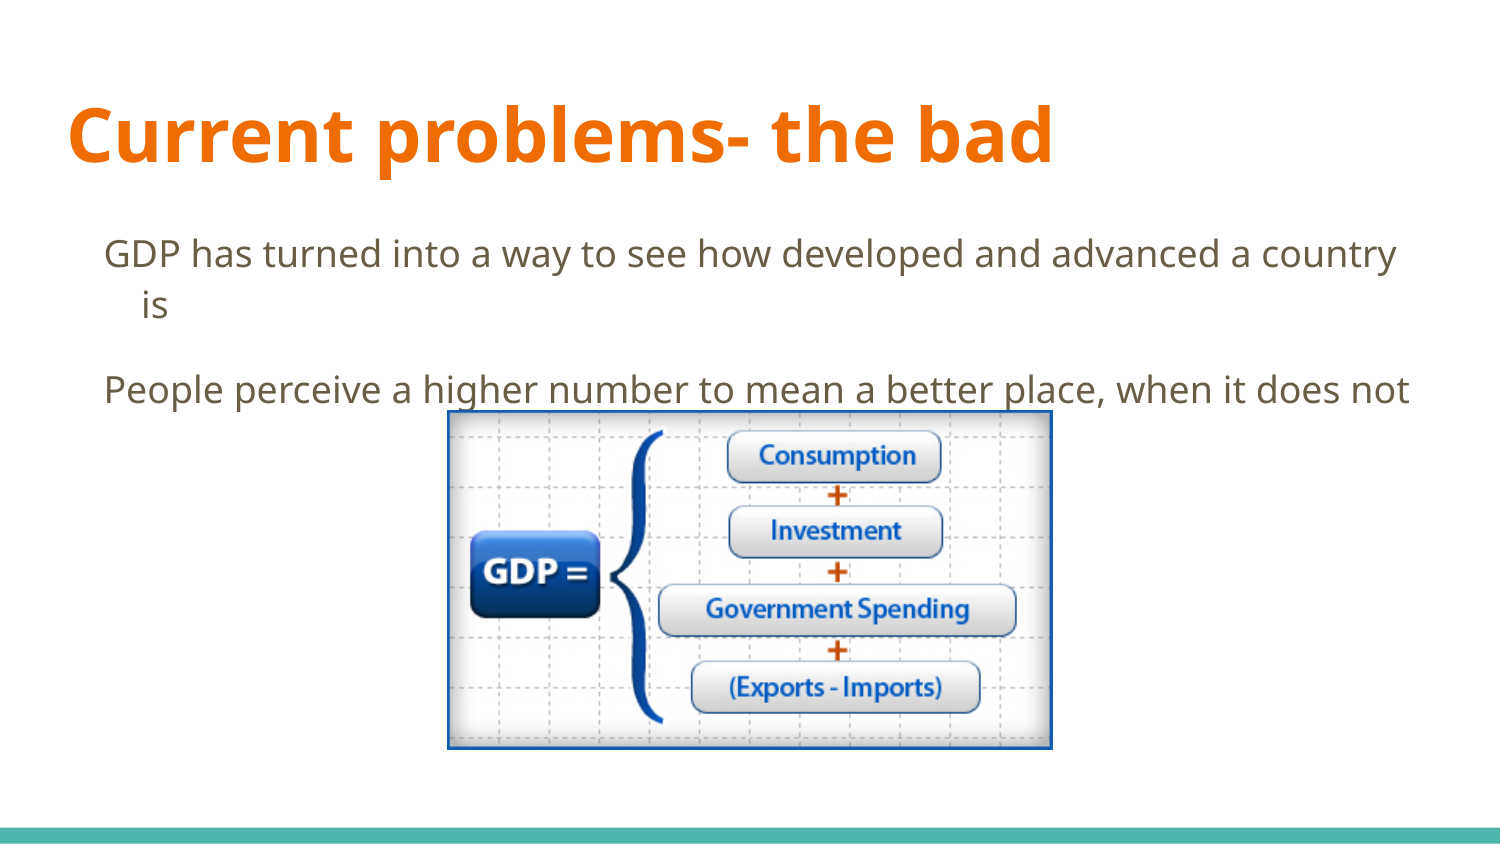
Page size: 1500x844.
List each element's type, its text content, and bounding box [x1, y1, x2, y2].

picture [447, 410, 1053, 750]
list GDP has turned into a way to see how developed and advanced a country is People perceive a higher number to mean a better place, when it does not [51, 207, 1449, 750]
title Current problems- the bad [51, 72, 1449, 189]
